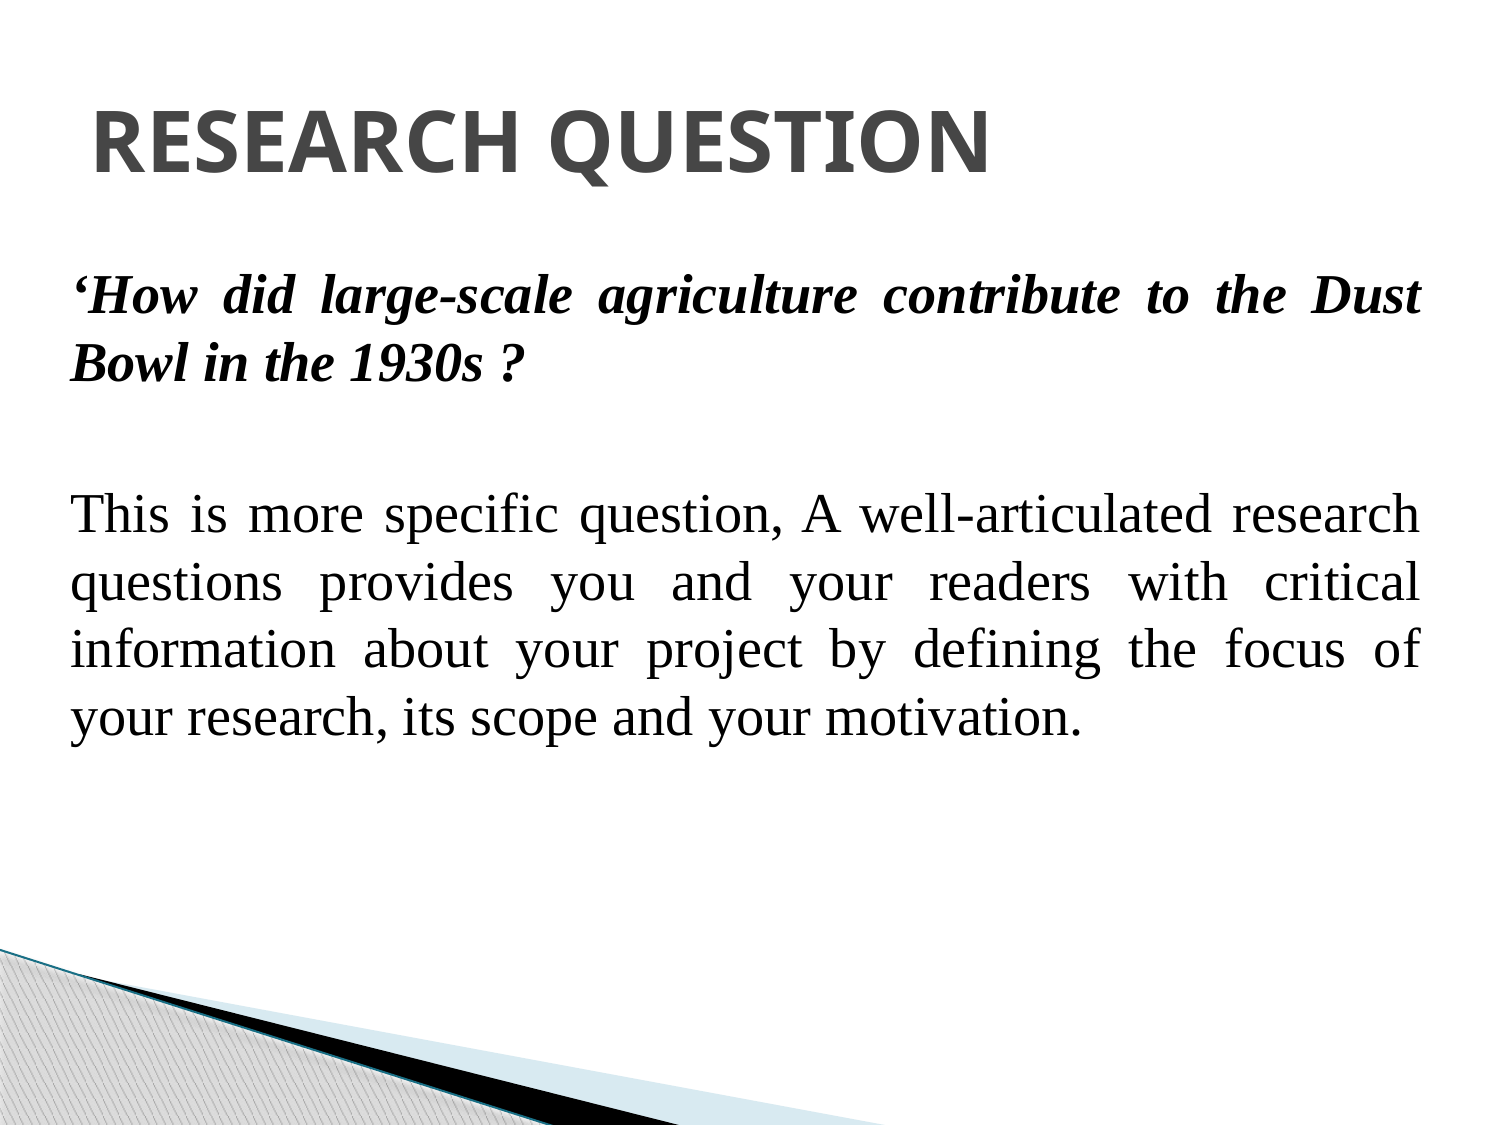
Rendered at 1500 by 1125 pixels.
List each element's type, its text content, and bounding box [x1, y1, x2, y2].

title RESEARCH QUESTION [75, 45, 1425, 233]
list ‘How did large-scale agriculture contribute to the Dust Bowl in the 1930s ? This is more specific question, A well-articulated research questions provides you and your readers with critical information about your project by defining the focus of your research, its scope and your motivation. [37, 249, 1438, 993]
